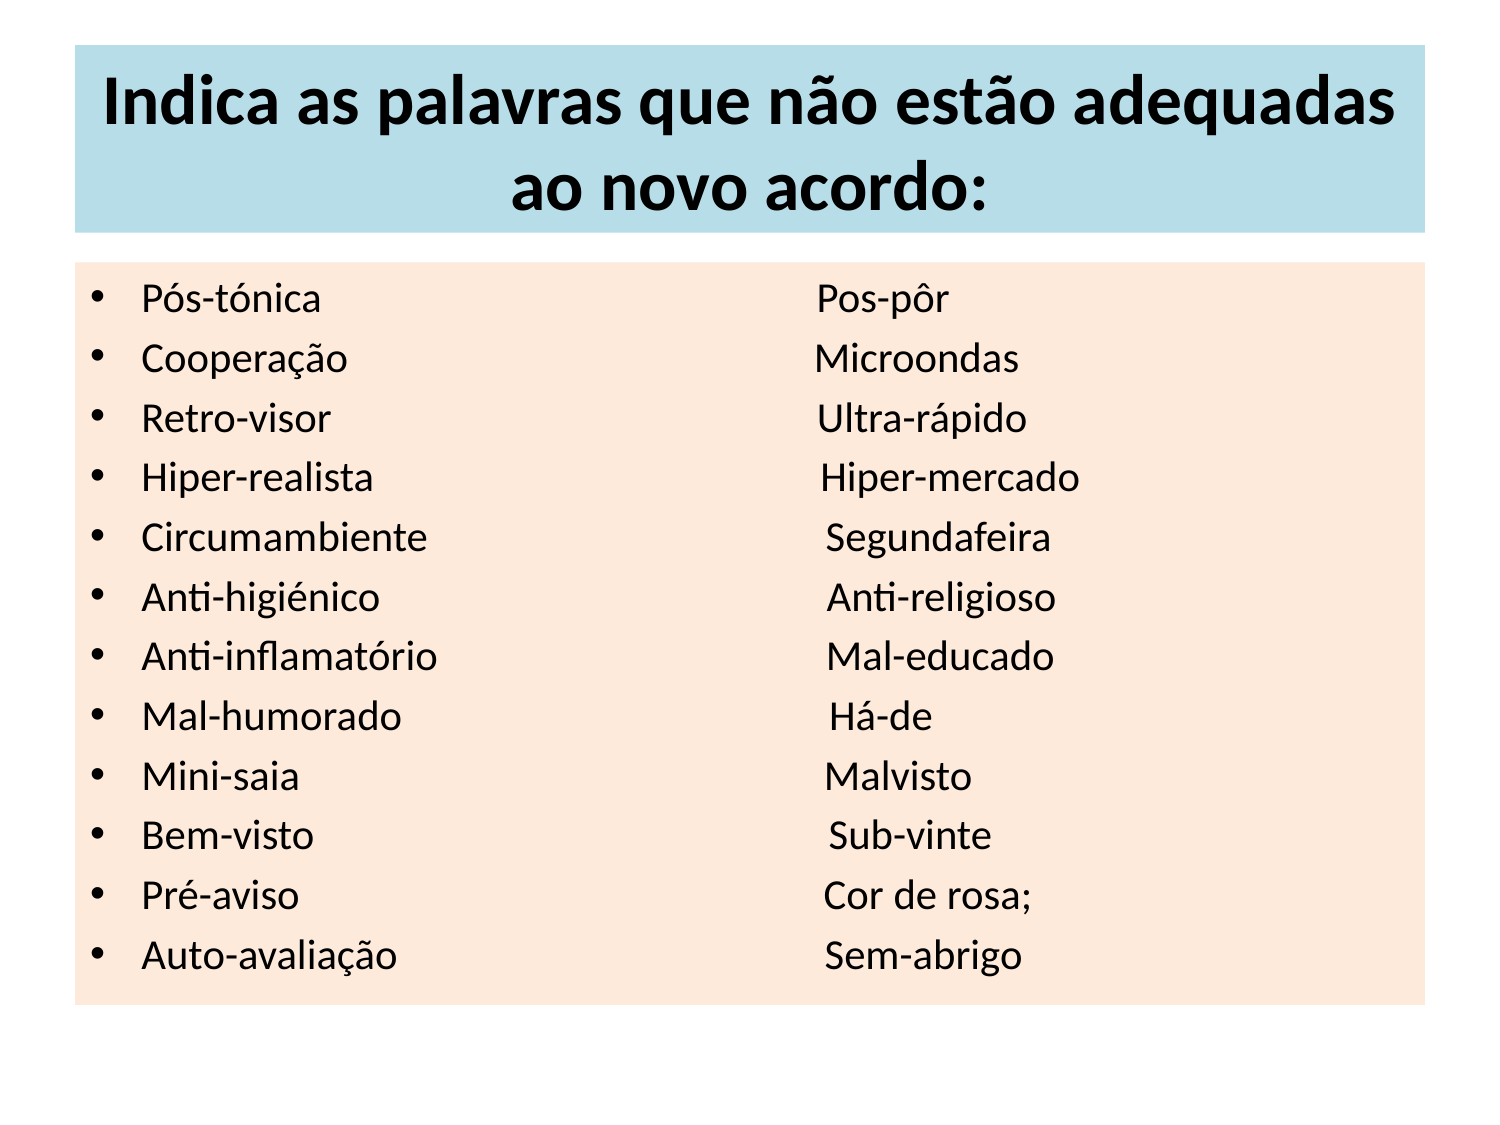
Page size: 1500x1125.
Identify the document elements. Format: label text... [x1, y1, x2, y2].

list Pós-tónica Pos-pôr Cooperação Microondas Retro-visor Ultra-rápido Hiper-realista Hiper-mercado Circumambiente Segundafeira Anti-higiénico Anti-religioso Anti-inflamatório Mal-educado Mal-humorado Há-de Mini-saia Malvisto Bem-visto Sub-vinte Pré-aviso Cor de rosa; Auto-avaliação Sem-abrigo [75, 262, 1425, 1005]
title Indica as palavras que não estão adequadas ao novo acordo: [75, 45, 1425, 233]
